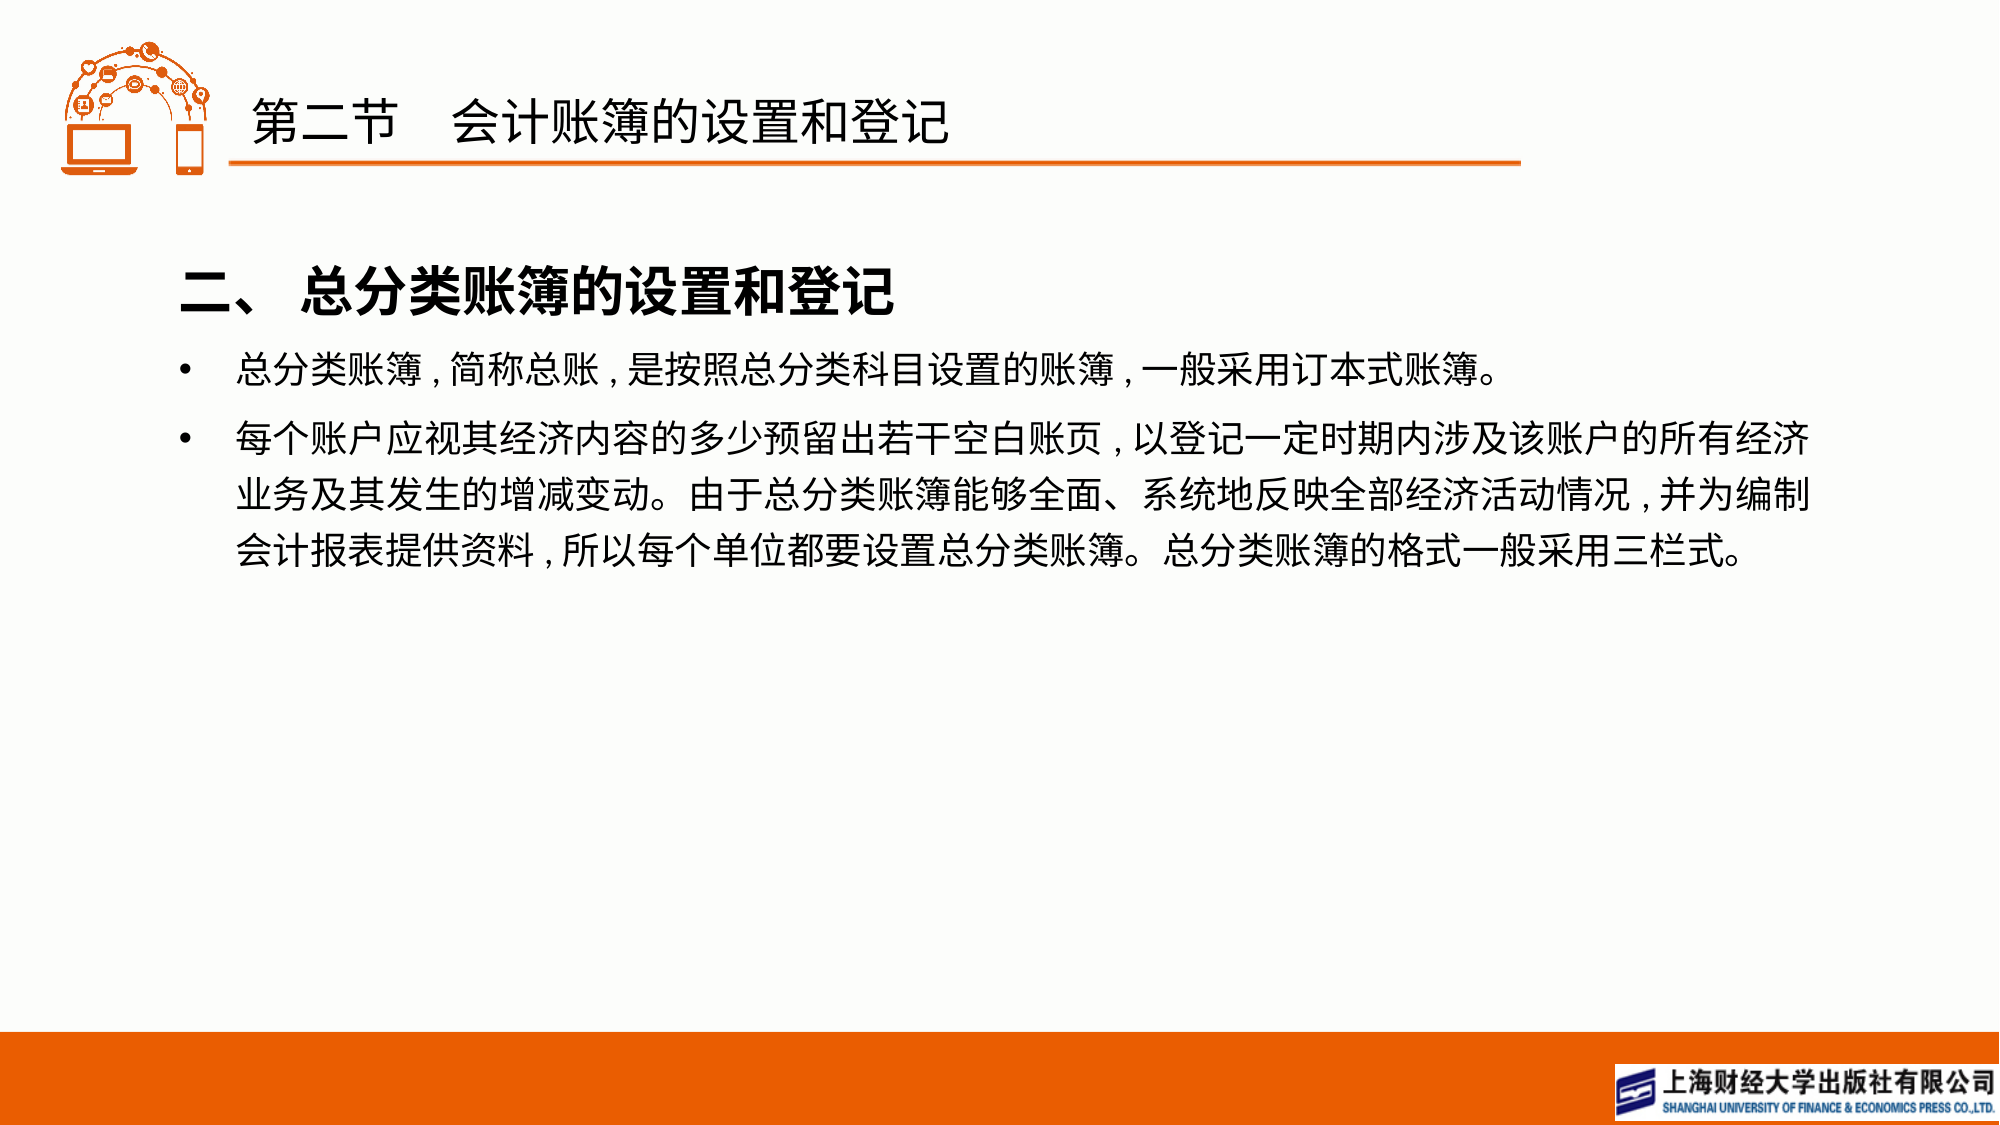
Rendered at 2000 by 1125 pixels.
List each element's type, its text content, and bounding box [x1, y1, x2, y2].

list 二、 总分类账簿的设置和登记 总分类账簿,简称总账,是按照总分类科目设置的账簿,一般采用订本式账簿。 每个账户应视其经济内容的多少预留出若干空白账页,以登记一定时期内涉及该账户的所有经济业务及其发生的增减变动。由于总分类账簿能够全面、系统地反映全部经济活动情况,并为编制会计报表提供资料,所以每个单位都要设置总分类账簿。总分类账簿的格式一般采用三栏式。 [163, 227, 1826, 1049]
picture [0, 0, 2000, 1125]
title 第二节 会计账簿的设置和登记 [235, 82, 1605, 189]
